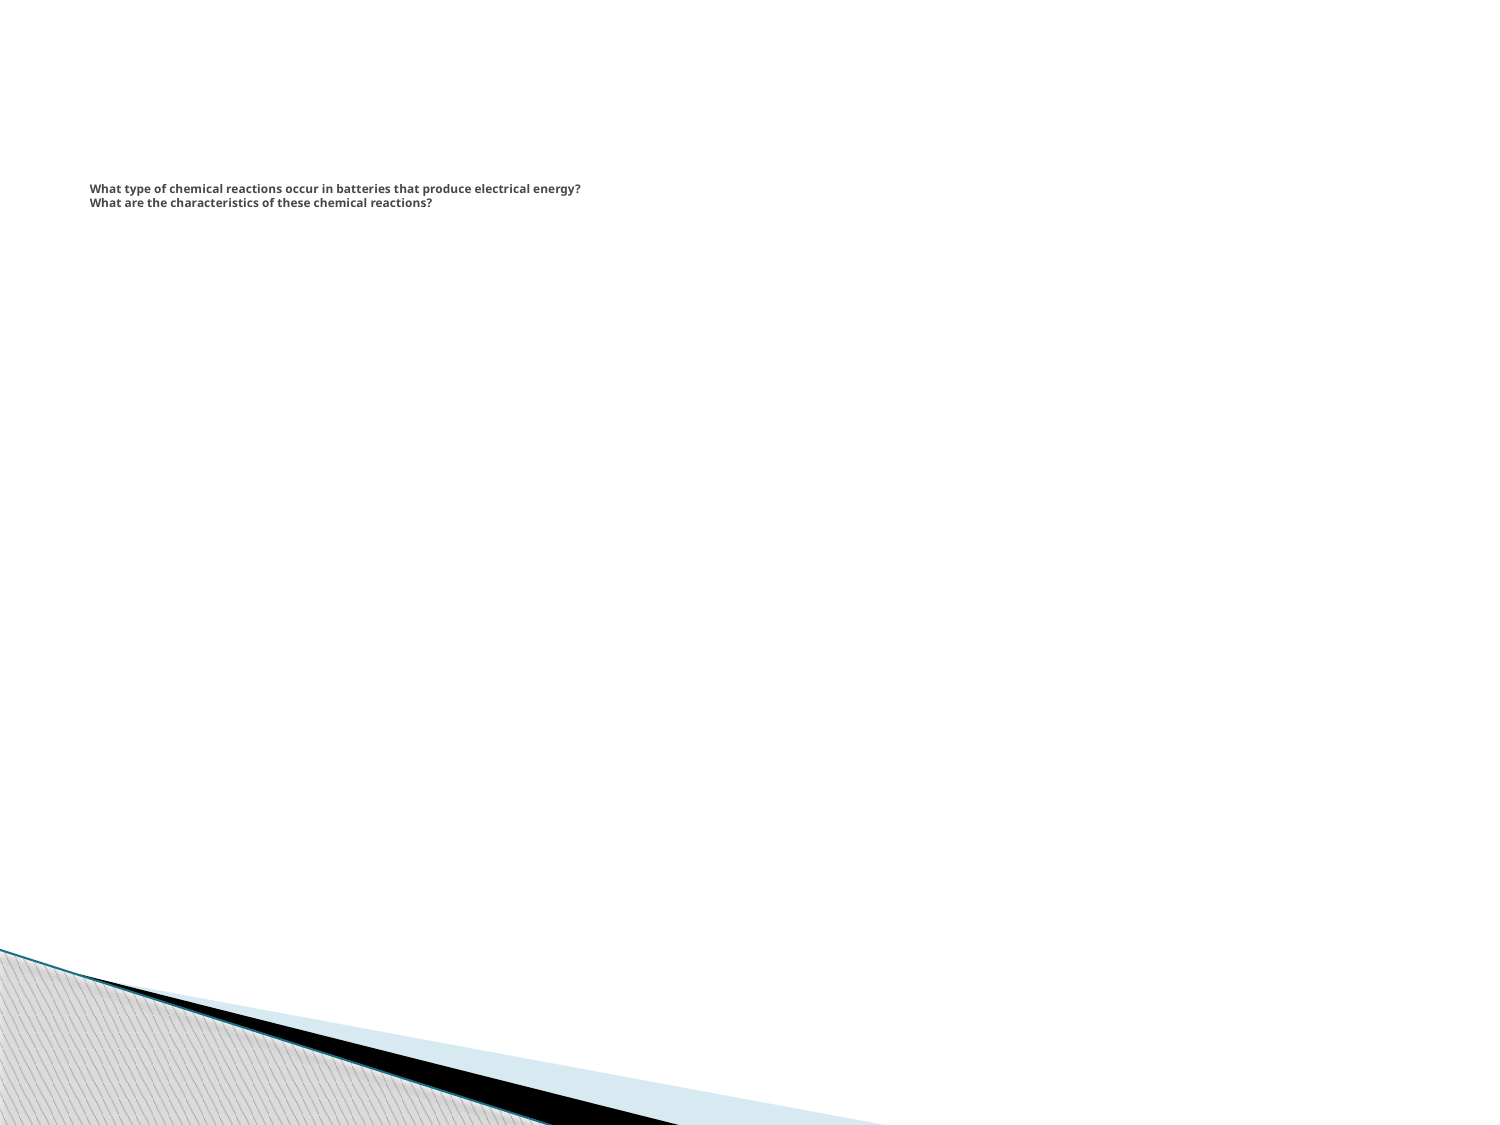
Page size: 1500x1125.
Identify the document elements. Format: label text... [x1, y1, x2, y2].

title What type of chemical reactions occur in batteries that produce electrical energy? What are the characteristics of these chemical reactions? [75, 45, 1425, 233]
